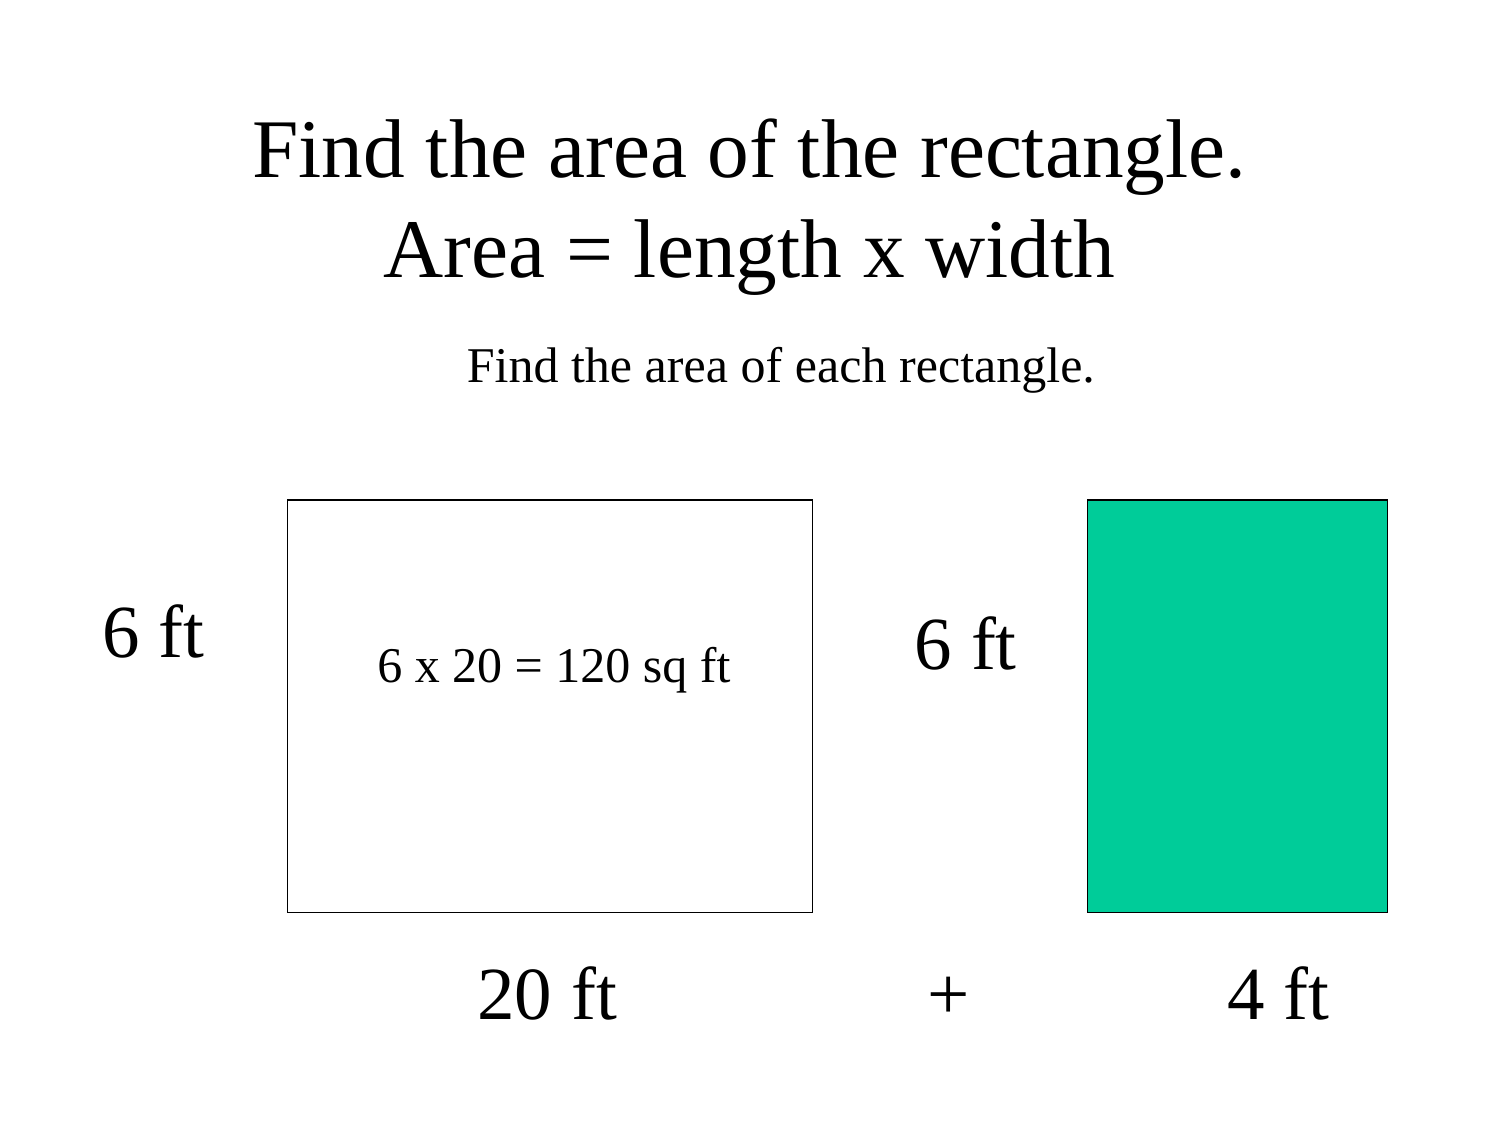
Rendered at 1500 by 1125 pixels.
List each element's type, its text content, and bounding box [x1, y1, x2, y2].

text_box 6 ft [899, 587, 1113, 693]
text_box [1087, 500, 1388, 913]
text_box 6 x 20 = 120 sq ft [362, 624, 775, 700]
text_box Find the area of each rectangle. [224, 324, 1338, 400]
text_box Find the area of the rectangle. Area = length x width [112, 99, 1388, 288]
text_box 6 ft [87, 574, 287, 680]
text_box [287, 500, 813, 913]
text_box 20 ft + 4 ft [462, 937, 1400, 1043]
